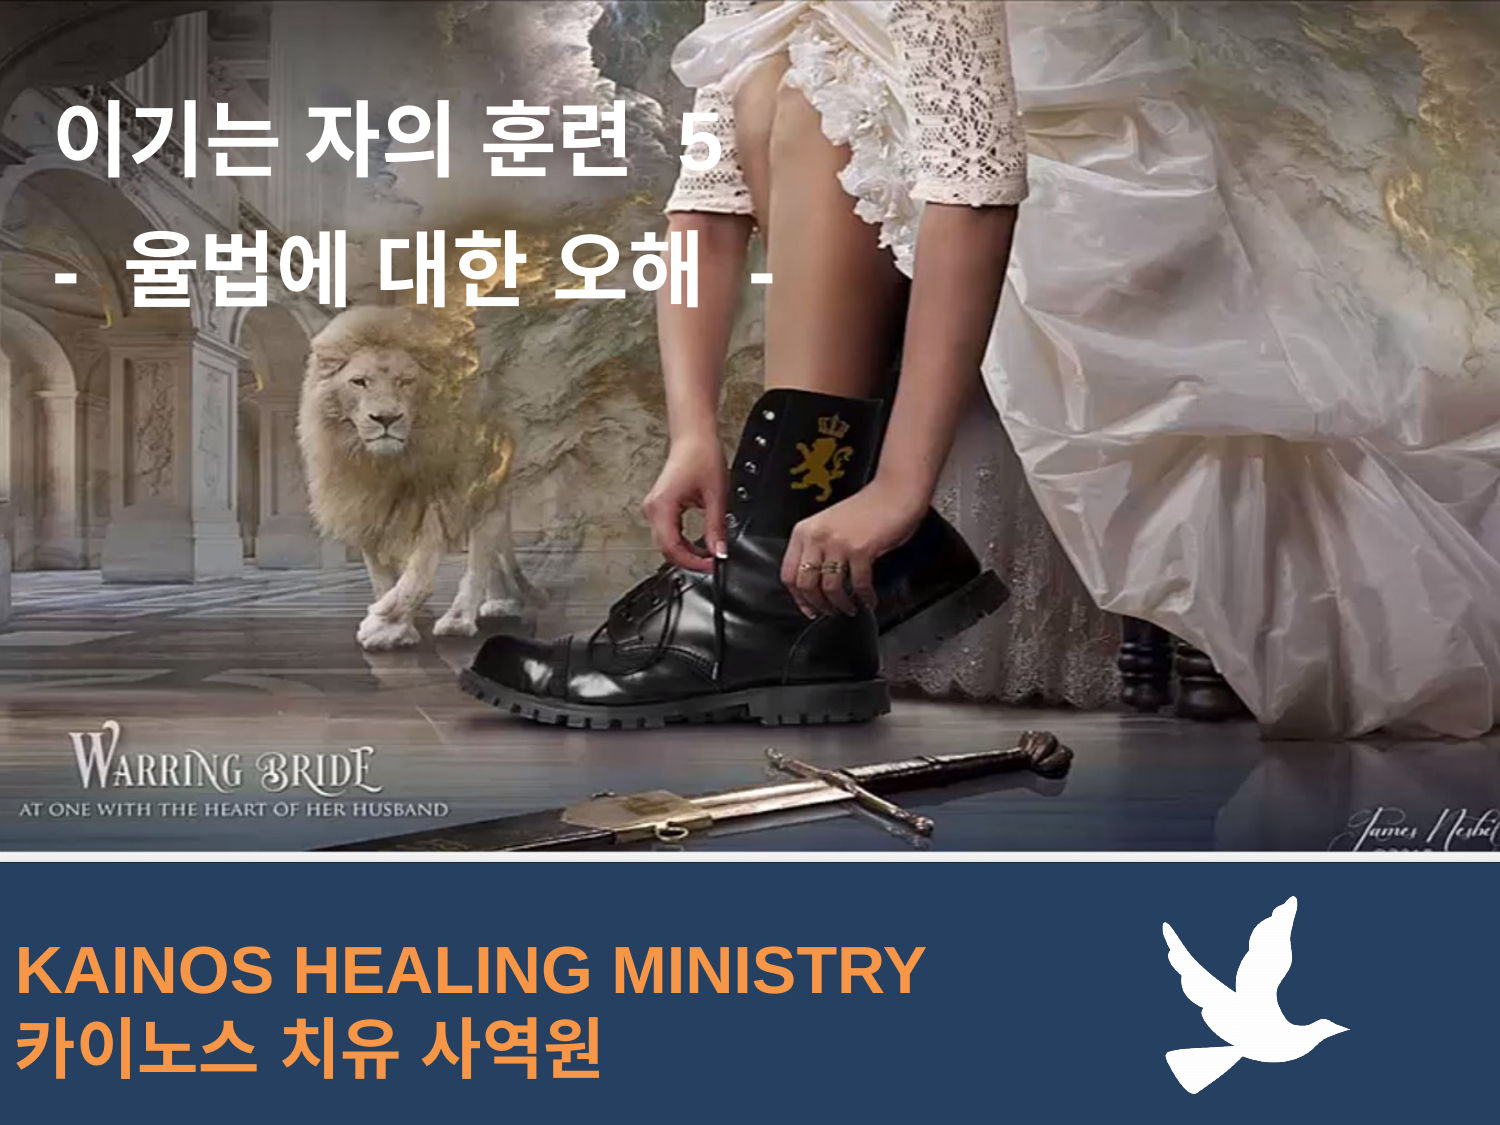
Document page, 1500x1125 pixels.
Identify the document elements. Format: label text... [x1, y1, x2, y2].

picture [1162, 896, 1351, 1094]
text_box KAINOS HEALING MINISTRY 카이노스 치유 사역원 [0, 870, 1500, 1125]
picture [0, 0, 1500, 863]
